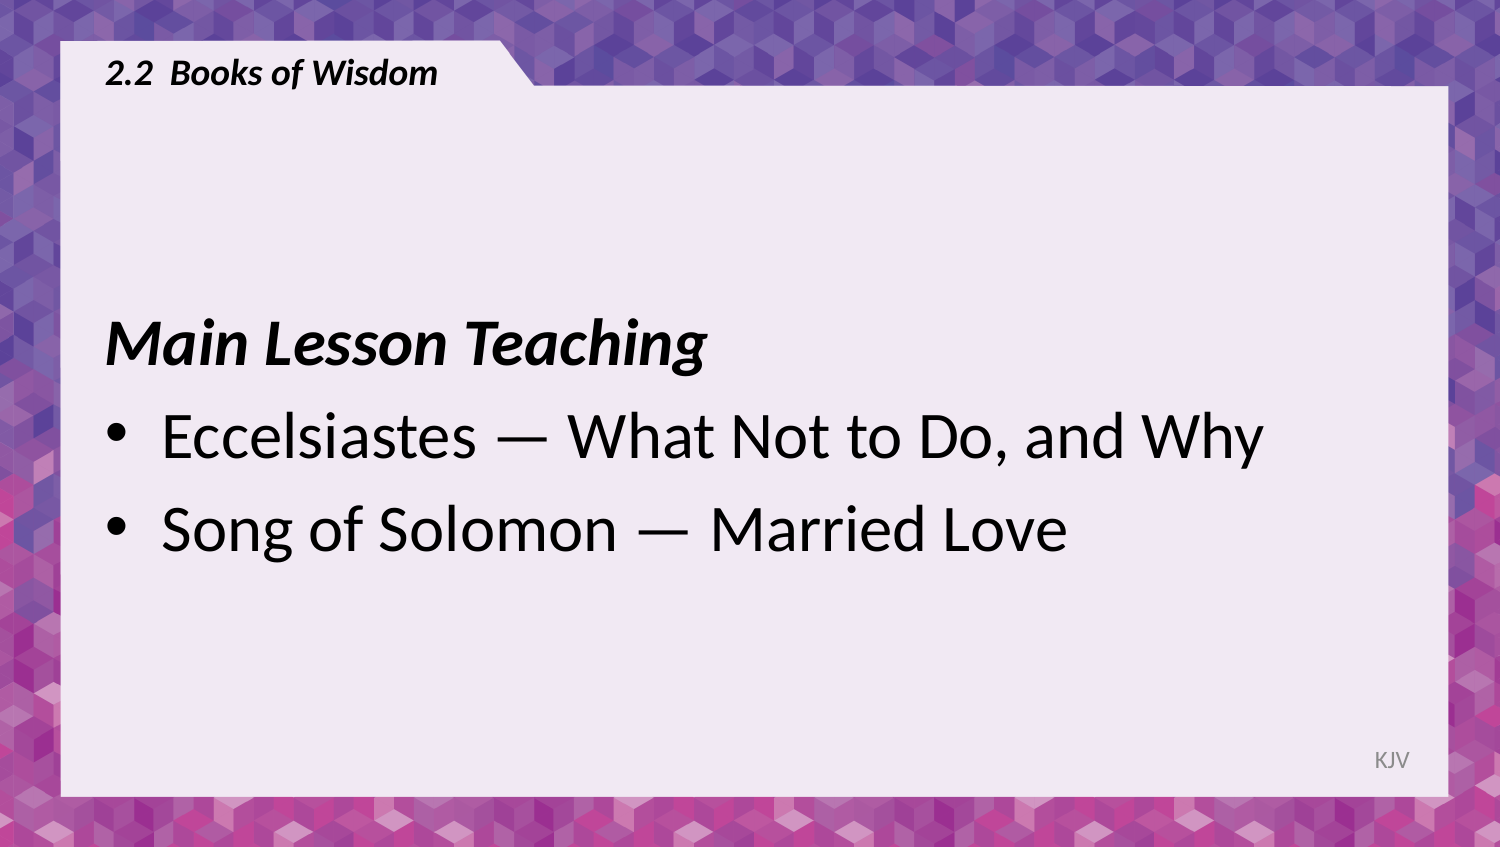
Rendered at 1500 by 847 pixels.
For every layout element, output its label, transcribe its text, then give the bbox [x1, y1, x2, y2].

footer KJV [950, 736, 1425, 782]
title 2.2 Books of Wisdom [89, 33, 1420, 108]
picture [0, 0, 1500, 847]
list Main Lesson Teaching Eccelsiastes — What Not to Do, and Why Song of Solomon — Married Love [89, 141, 1403, 722]
